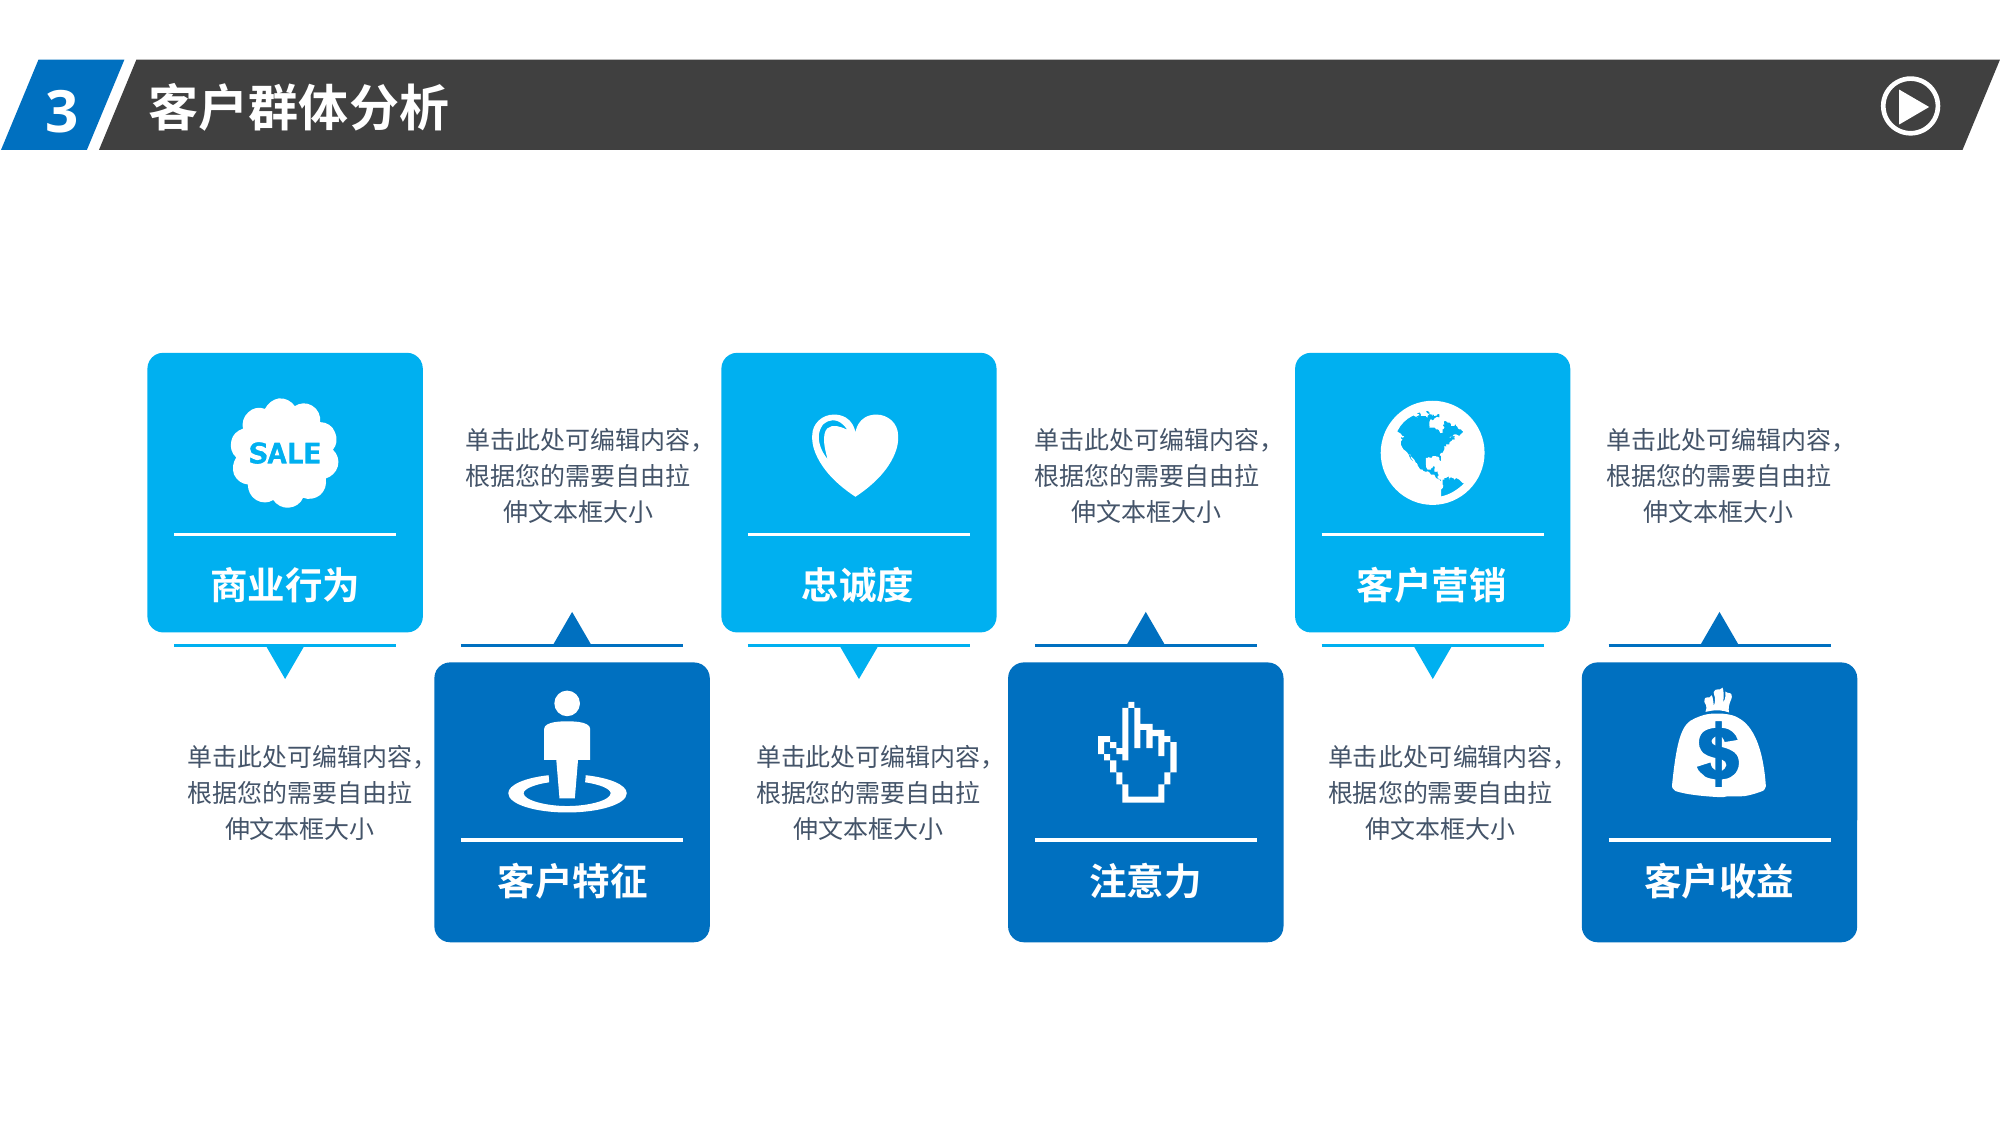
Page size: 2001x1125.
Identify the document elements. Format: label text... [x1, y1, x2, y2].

text_box [1581, 662, 1858, 943]
text_box [544, 721, 591, 799]
text_box [1672, 713, 1766, 798]
text_box [812, 414, 899, 497]
text_box [1700, 611, 1739, 644]
text_box [434, 662, 710, 943]
text_box 客户营销 [1354, 562, 1509, 608]
text_box 客户群体分析 [134, 69, 546, 145]
text_box 单击此处可编辑内容，根据您的需要自由拉伸文本框大小 [1601, 418, 1837, 527]
text_box 单击此处可编辑内容，根据您的需要自由拉伸文本框大小 [751, 735, 986, 844]
text_box [1418, 655, 1447, 680]
text_box [553, 611, 591, 644]
text_box [721, 352, 997, 633]
text_box [1127, 611, 1165, 644]
text_box 客户特征 [495, 857, 650, 903]
text_box [230, 398, 339, 508]
text_box [147, 352, 423, 633]
text_box [1, 80, 30, 150]
text_box 3 [30, 66, 135, 152]
text_box [1380, 400, 1485, 505]
text_box [1008, 662, 1284, 943]
text_box 注意力 [1068, 857, 1223, 903]
text_box 单击此处可编辑内容，根据您的需要自由拉伸文本框大小 [1323, 735, 1558, 844]
text_box 单击此处可编辑内容，根据您的需要自由拉伸文本框大小 [1029, 418, 1265, 527]
text_box 单击此处可编辑内容，根据您的需要自由拉伸文本框大小 [460, 418, 696, 527]
text_box [35, 59, 125, 66]
text_box [271, 655, 300, 680]
text_box 单击此处可编辑内容，根据您的需要自由拉伸文本框大小 [182, 735, 418, 844]
text_box 客户收益 [1641, 857, 1797, 903]
text_box [1295, 352, 1571, 633]
text_box 商业行为 [208, 562, 363, 608]
text_box [1098, 701, 1177, 803]
text_box [844, 655, 873, 680]
text_box [554, 690, 580, 717]
text_box [1704, 687, 1732, 713]
text_box [133, 59, 2000, 150]
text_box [1883, 78, 1939, 134]
text_box 忠诚度 [780, 562, 936, 608]
text_box [508, 775, 627, 813]
